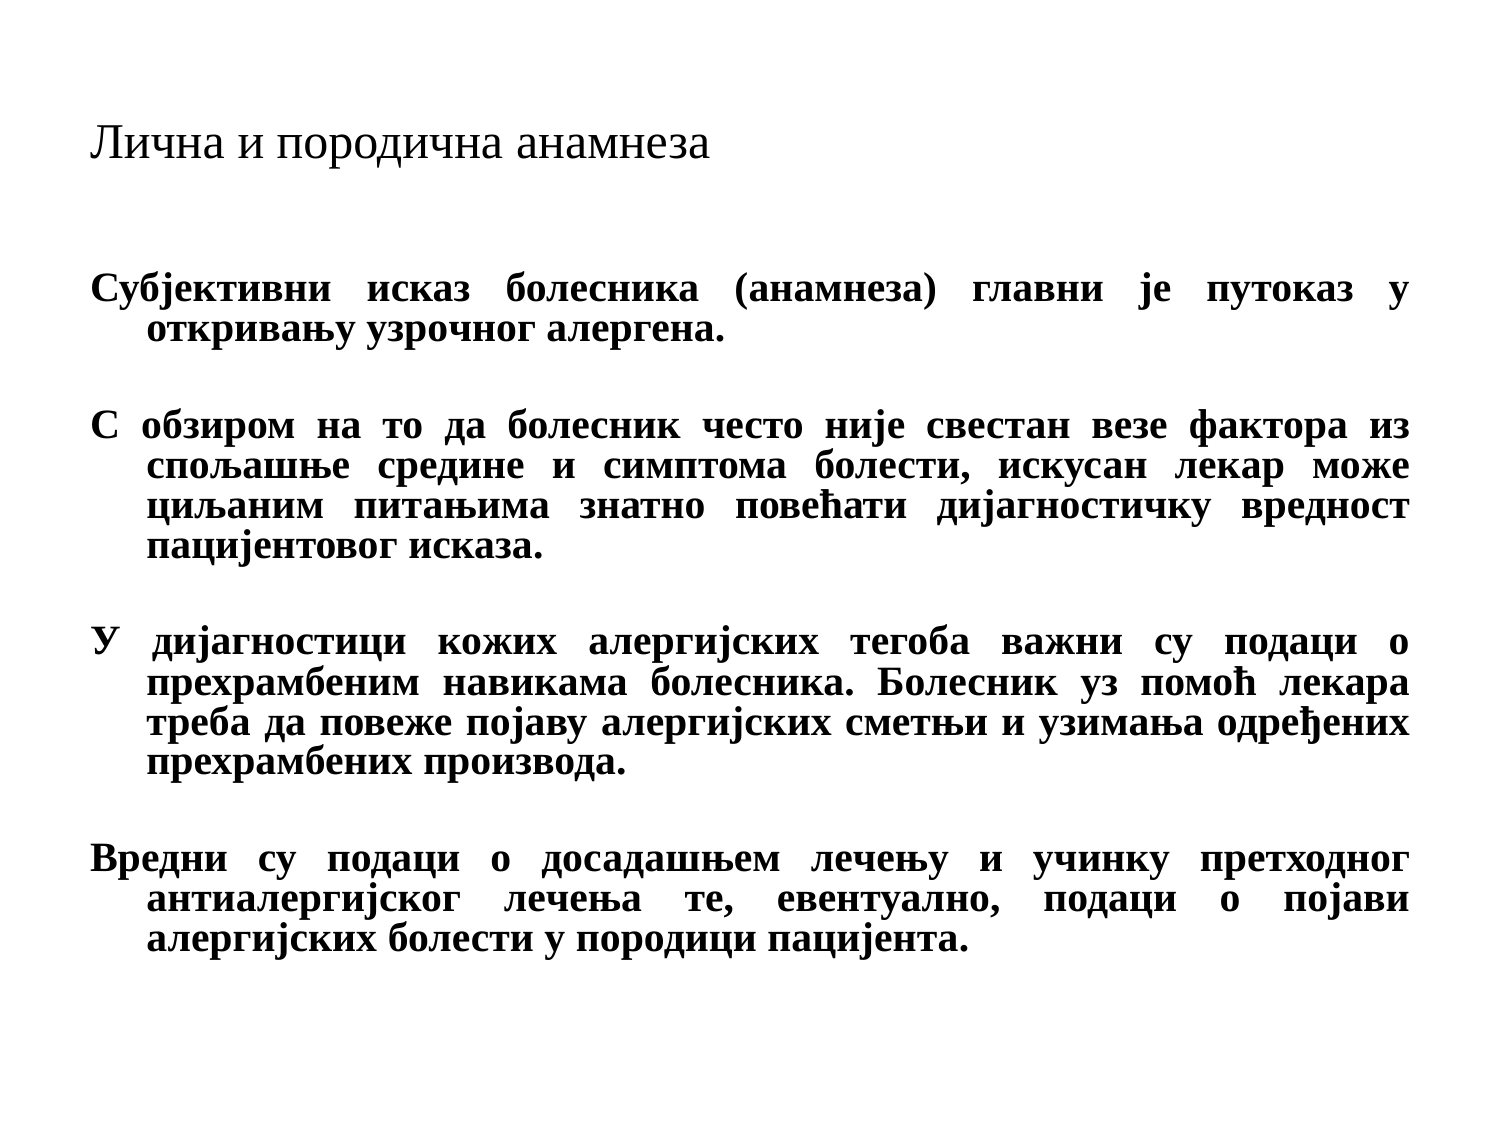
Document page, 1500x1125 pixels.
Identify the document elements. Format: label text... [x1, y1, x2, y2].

title Лична и породична анамнеза [75, 45, 1425, 233]
list Субјективни исказ болесника (анамнеза) главни је путоказ у откривању узрочног алергена. С обзиром на то да болесник често није свестан везе фактора из спољашње средине и симптома болести, искусан лекар може циљаним питањима знатно повећати дијагностичку вредност пацијентовог исказа. У дијагностици кожих алергијских тегоба важни су подаци о прехрамбеним навикама болесника. Болесник уз помоћ лекара треба да повеже појаву алергијских сметњи и узимања одређених прехрамбених производа. Вредни су подаци о досадашњем лечењу и учинку претходног антиалергијског лечења те, евентуално, подаци о појави алергијских болести у породици пацијента. [75, 262, 1425, 1005]
